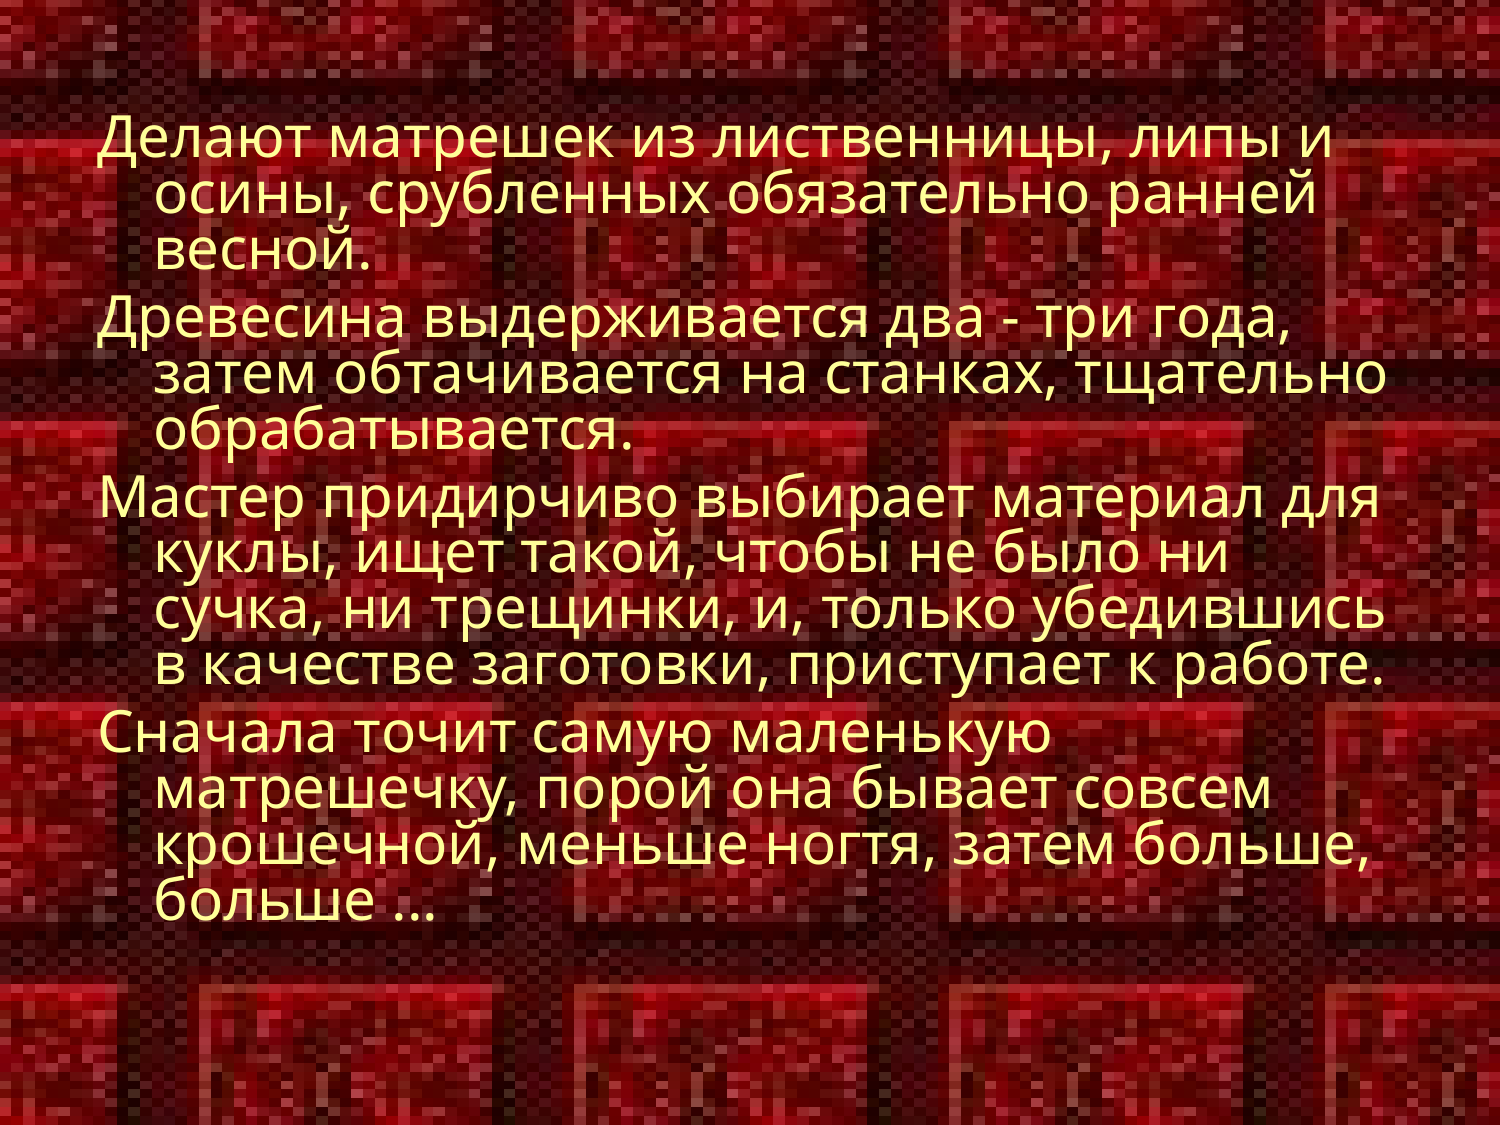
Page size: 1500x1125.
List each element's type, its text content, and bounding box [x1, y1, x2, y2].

list Делают матрешек из лиственницы, липы и осины, срубленных обязательно ранней весной. Древесина выдерживается два - три года, затем обтачивается на станках, тщательно обрабатывается. Мастер придирчиво выбирает материал для куклы, ищет такой, чтобы не было ни сучка, ни трещинки, и, только убедившись в качестве заготовки, приступает к работе. Сначала точит самую маленькую матрешечку, порой она бывает совсем крошечной, меньше ногтя, затем больше, больше ... [81, 105, 1433, 1010]
picture [0, 0, 1500, 1125]
